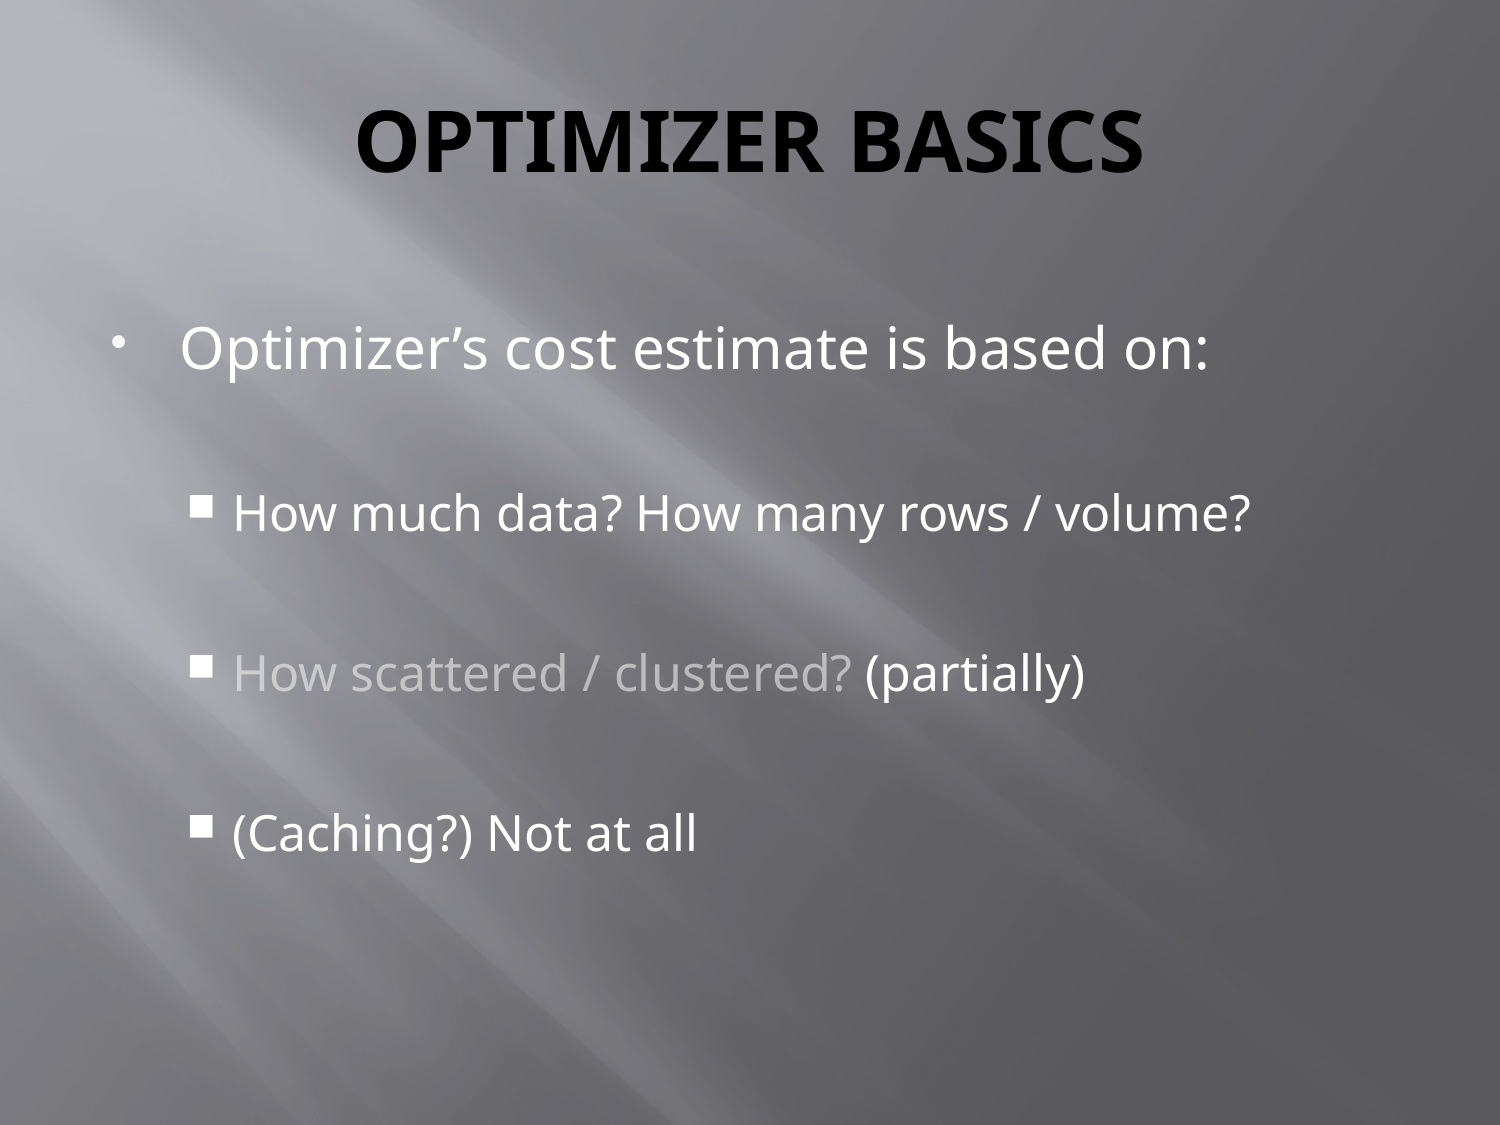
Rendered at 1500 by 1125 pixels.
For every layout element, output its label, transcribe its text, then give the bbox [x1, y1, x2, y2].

title OPTIMIZER BASICS [75, 45, 1425, 233]
list Optimizer’s cost estimate is based on: How much data? How many rows / volume? How scattered / clustered? (partially) (Caching?) Not at all [75, 262, 1425, 1035]
